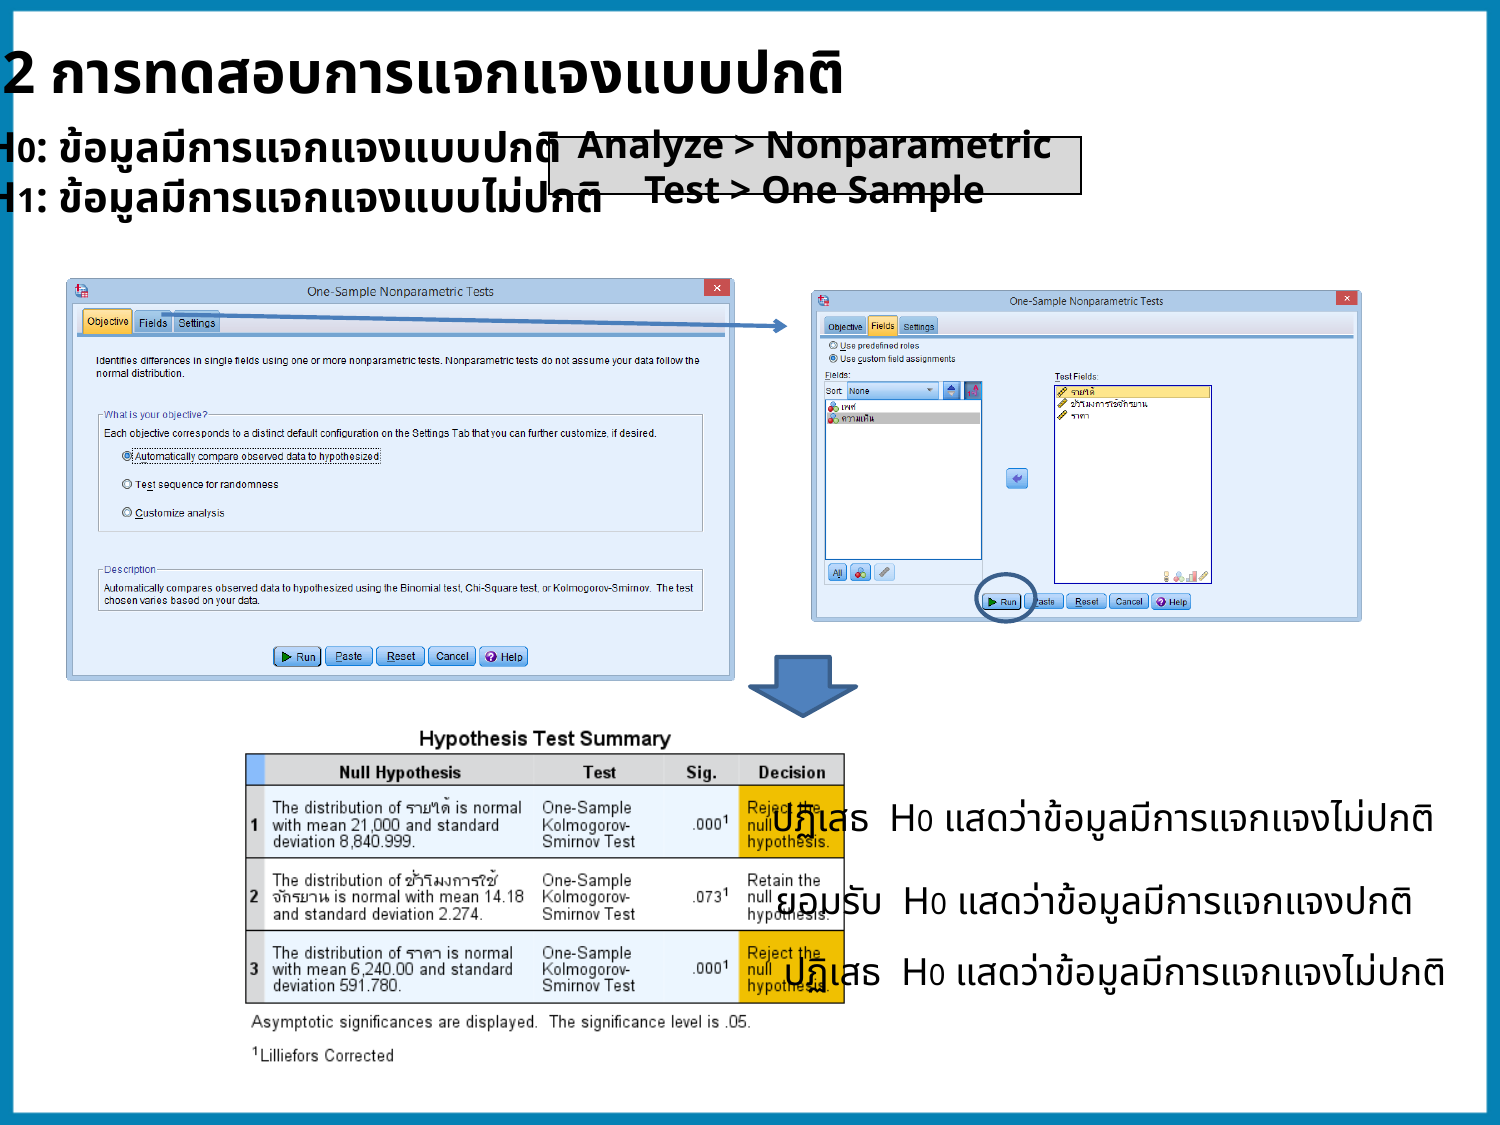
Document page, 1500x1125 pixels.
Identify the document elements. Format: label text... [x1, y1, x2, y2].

text_box H0: ข้อมูลมีการแจกแจงแบบปกติ H1: ข้อมูลมีการแจกแจงแบบไม่ปกติ [0, 113, 619, 229]
picture [13, 11, 1487, 1113]
text_box ยอมรับ H0 แสดว่าข้อมูลมีการแจกแจงปกติ [885, 869, 1429, 930]
text_box ปฏิเสธ H0 แสดว่าข้อมูลมีการแจกแจงไม่ปกติ [885, 940, 1462, 1001]
text_box [747, 654, 859, 690]
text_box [161, 314, 788, 327]
text_box ปฏิเสธ H0 แสดว่าข้อมูลมีการแจกแจงไม่ปกติ [885, 786, 1450, 847]
text_box Analyze > Nonparametric Test > One Sample [619, 137, 1081, 195]
text_box 11.3.2 การทดสอบการแจกแจงแบบปกติ [0, 27, 861, 113]
